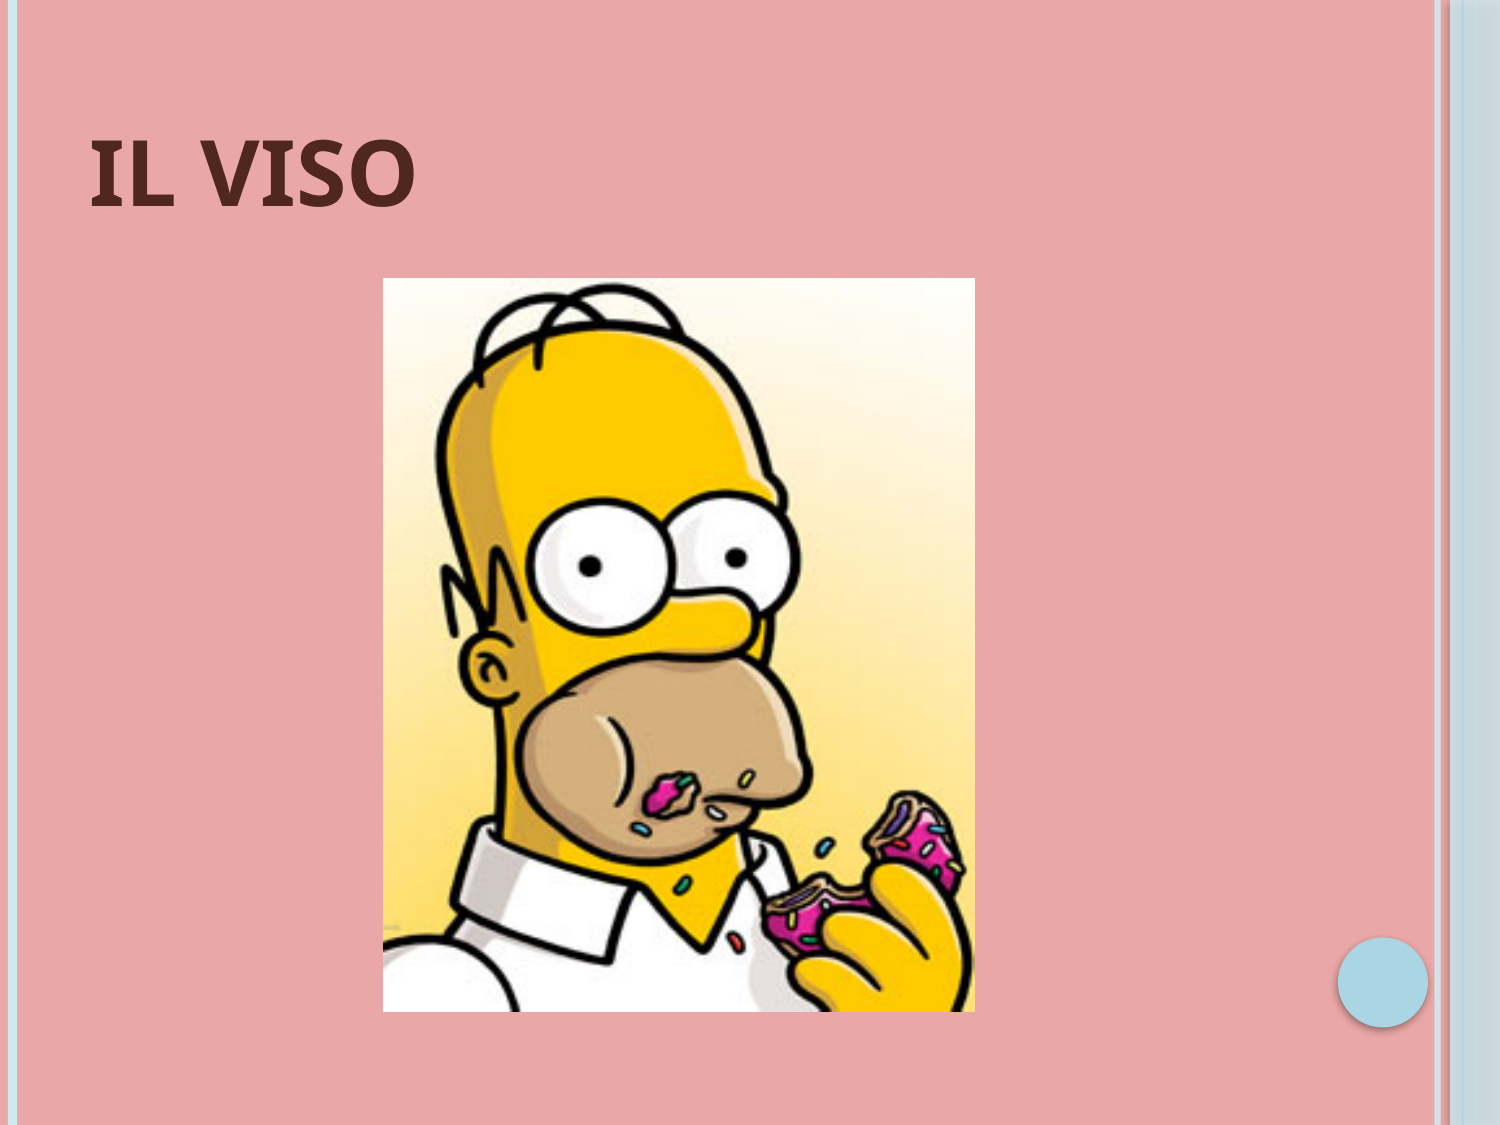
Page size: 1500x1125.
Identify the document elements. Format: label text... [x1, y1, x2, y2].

title IL VISO [75, 45, 1300, 233]
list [383, 278, 975, 1012]
